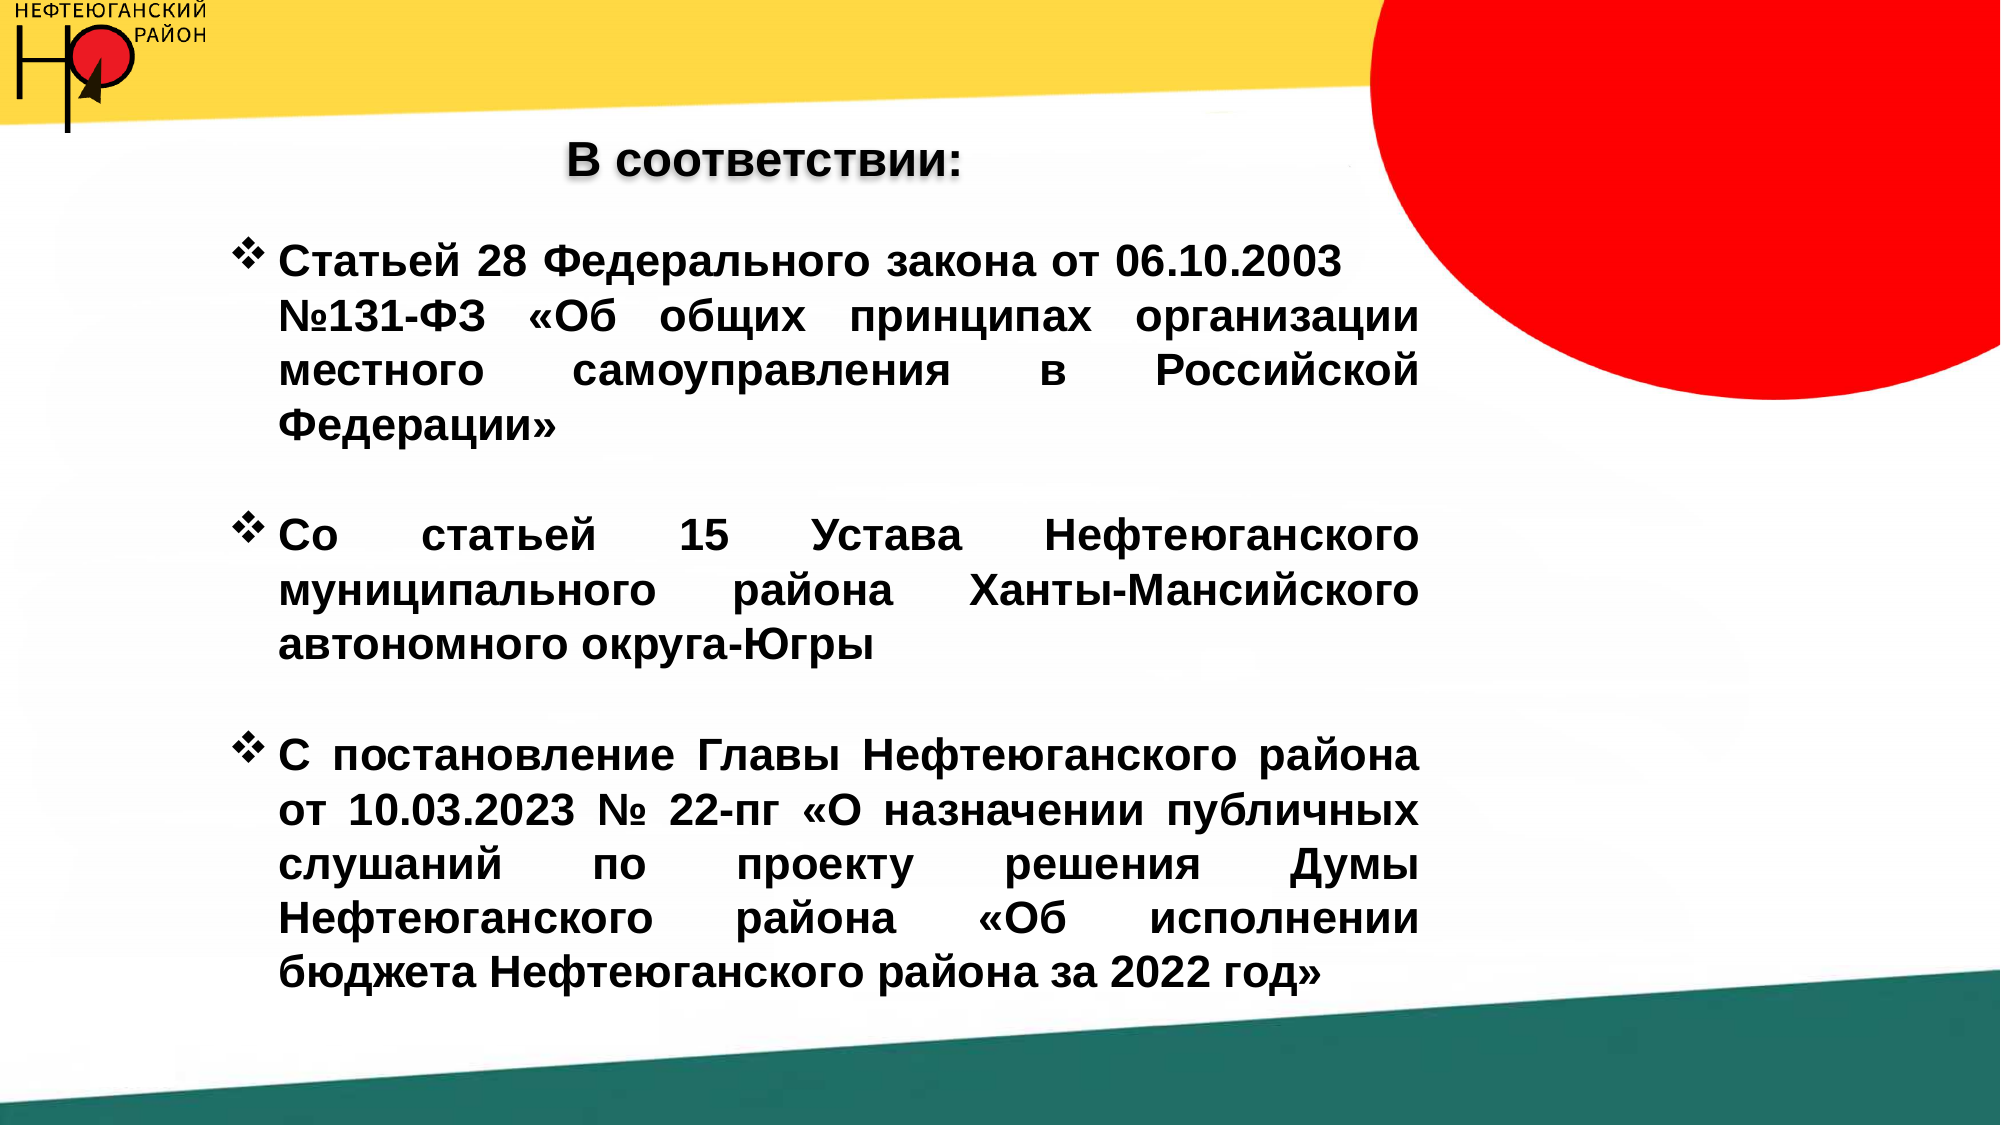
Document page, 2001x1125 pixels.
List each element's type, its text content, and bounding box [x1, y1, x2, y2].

picture [0, 0, 2001, 1125]
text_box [0, 886, 2000, 1125]
text_box В соответствии: [483, 103, 1047, 218]
text_box Статьей 28 Федерального закона от 06.10.2003 №131-ФЗ «Об общих принципах организации местного самоуправления в Российской Федерации» Со статьей 15 Устава Нефтеюганского муниципального района Ханты-Мансийского автономного округа-Югры С постановление Главы Нефтеюганского района от 10.03.2023 № 22-пг «О назначении публичных слушаний по проекту решения Думы Нефтеюганского района «Об исполнении бюджета Нефтеюганского района за 2022 год» [147, 224, 1434, 885]
